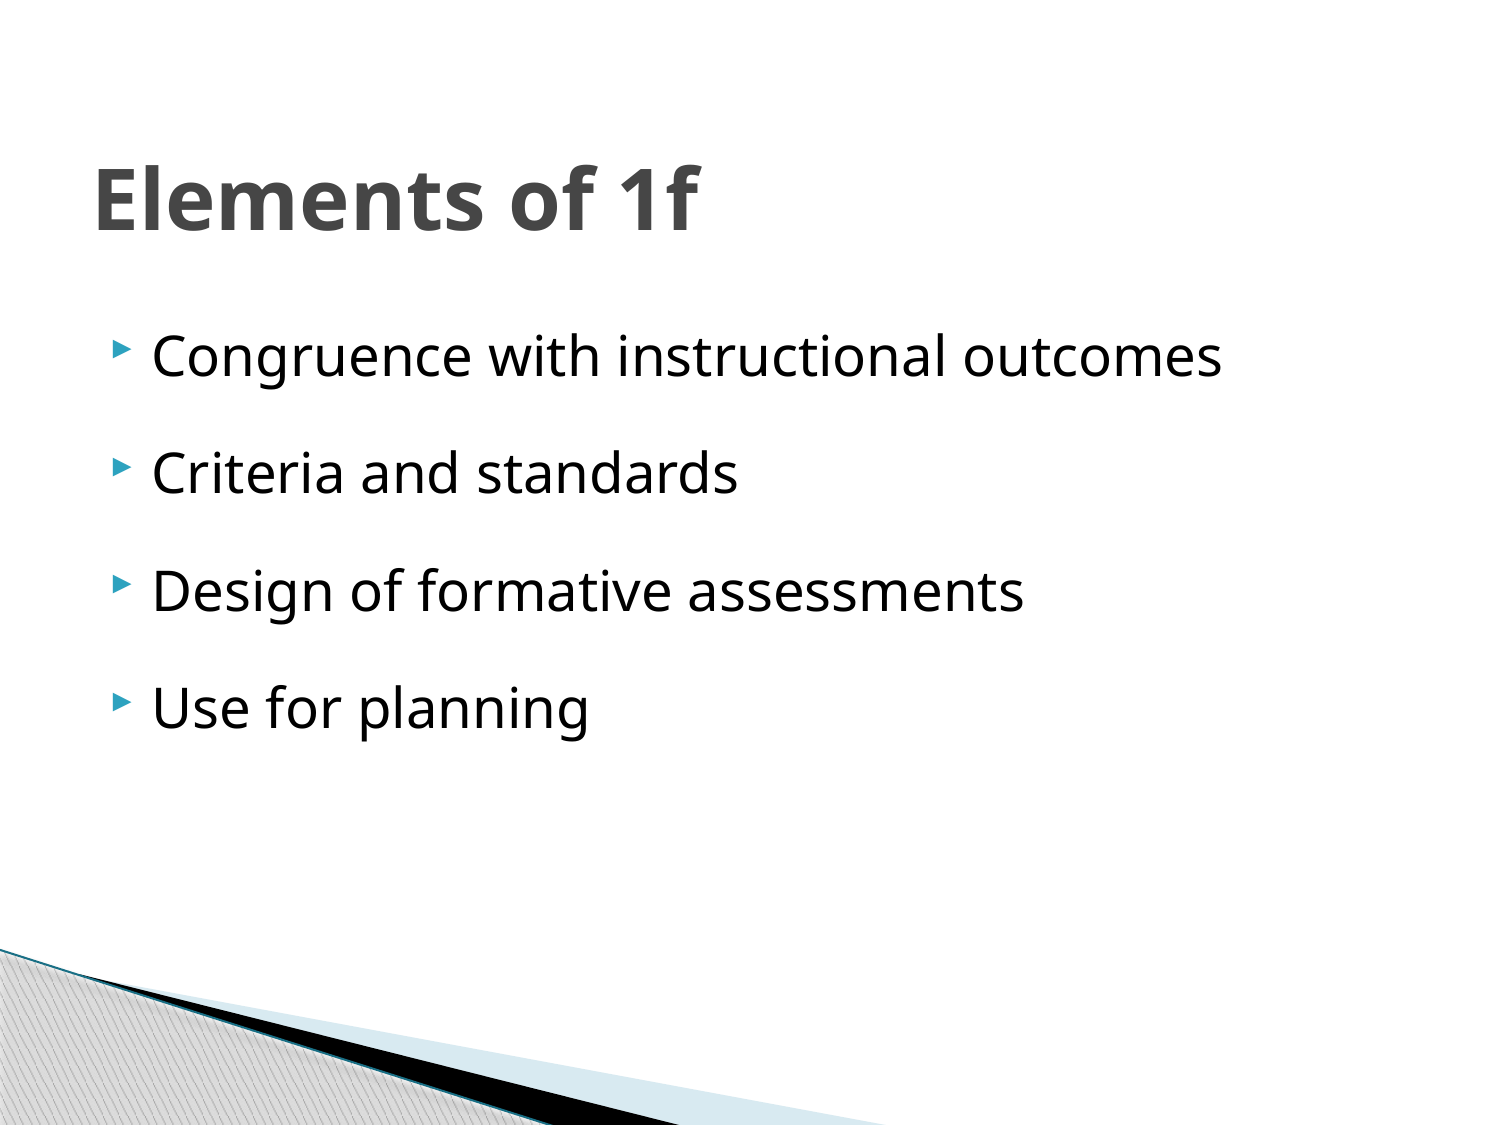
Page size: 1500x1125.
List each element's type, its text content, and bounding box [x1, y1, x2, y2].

text_box Congruence with instructional outcomes Criteria and standards Design of formative assessments Use for planning [76, 312, 1427, 825]
text_box Elements of 1f [76, 137, 1427, 263]
